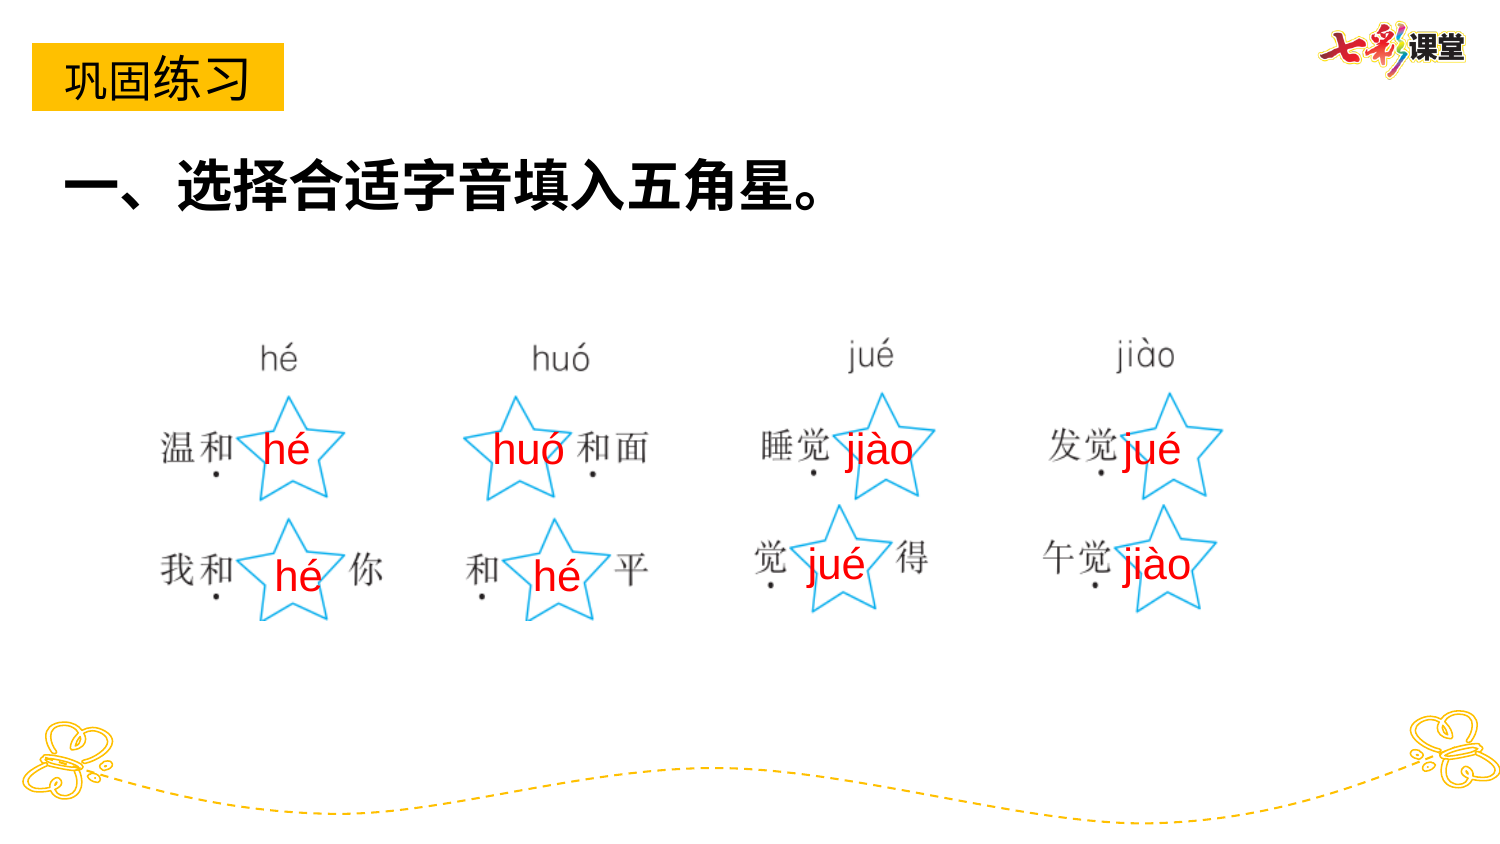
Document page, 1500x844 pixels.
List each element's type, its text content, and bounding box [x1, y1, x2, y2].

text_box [747, 336, 1233, 622]
text_box 一、选择合适字音填入五角星。 [33, 138, 882, 229]
picture [1316, 20, 1468, 80]
text_box 巩固练习 [29, 40, 287, 114]
picture [154, 336, 656, 622]
